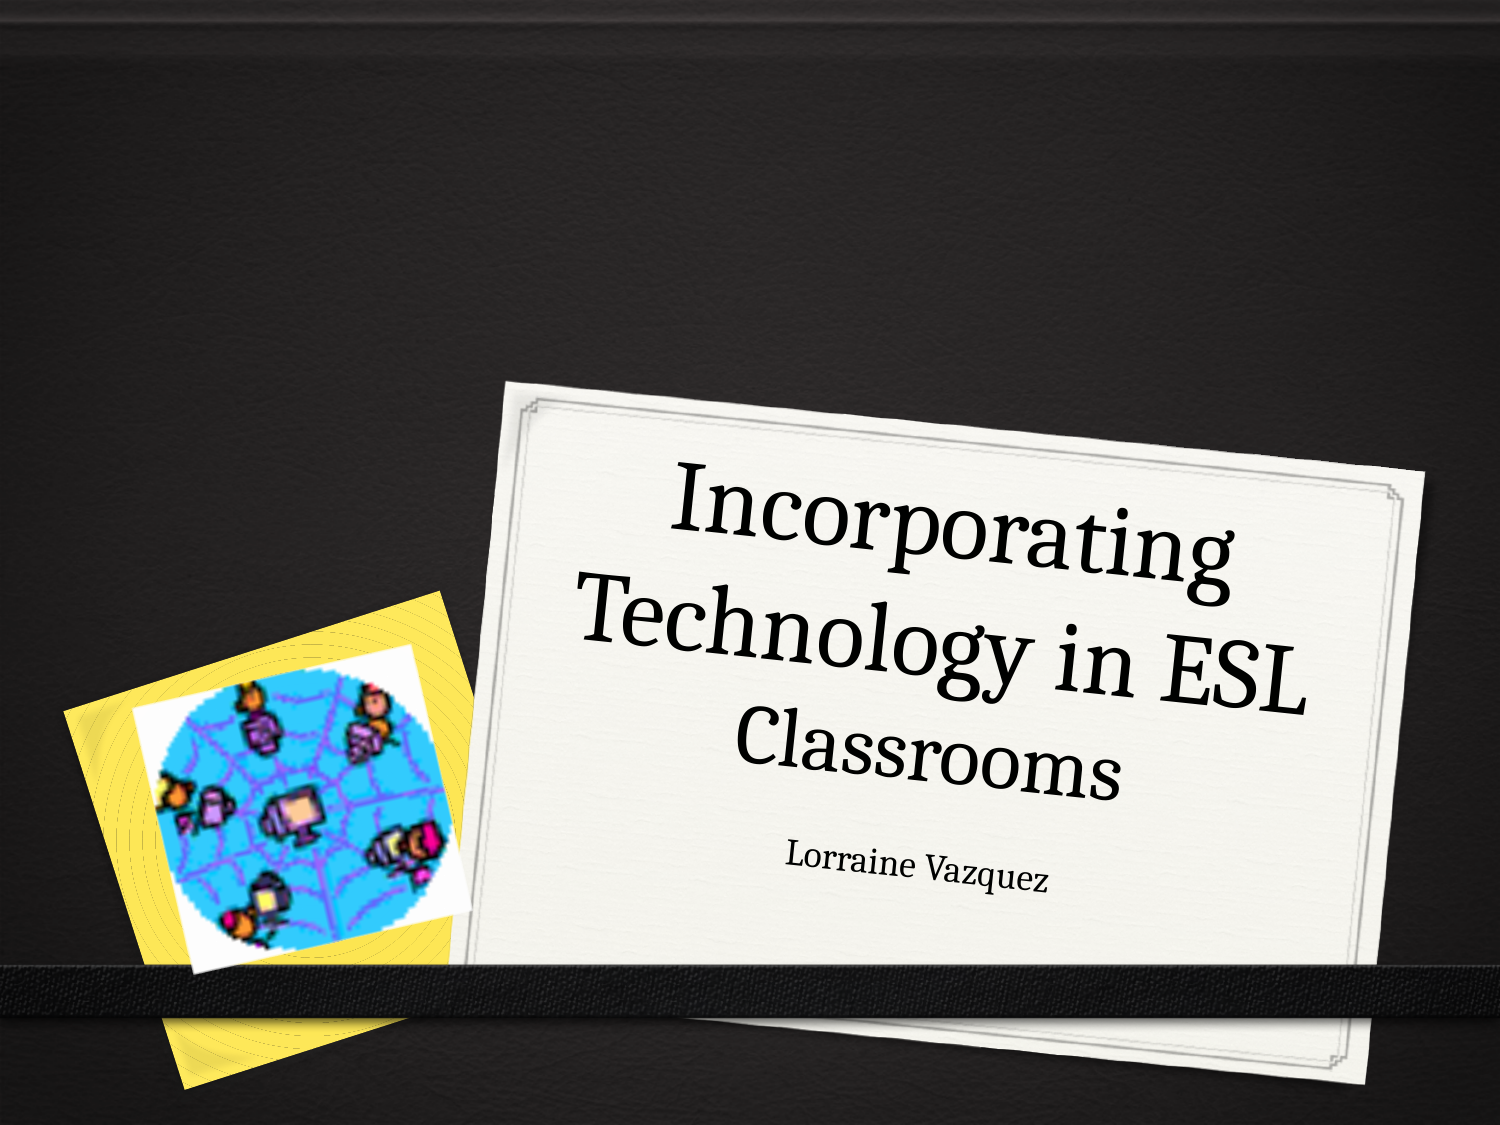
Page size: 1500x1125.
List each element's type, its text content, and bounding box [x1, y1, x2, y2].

picture [69, 693, 145, 788]
picture [0, 379, 1500, 1102]
picture [134, 646, 471, 973]
title Incorporating Technology in ESL Classrooms [525, 437, 1359, 848]
subtitle Lorraine Vazquez [518, 740, 1326, 994]
